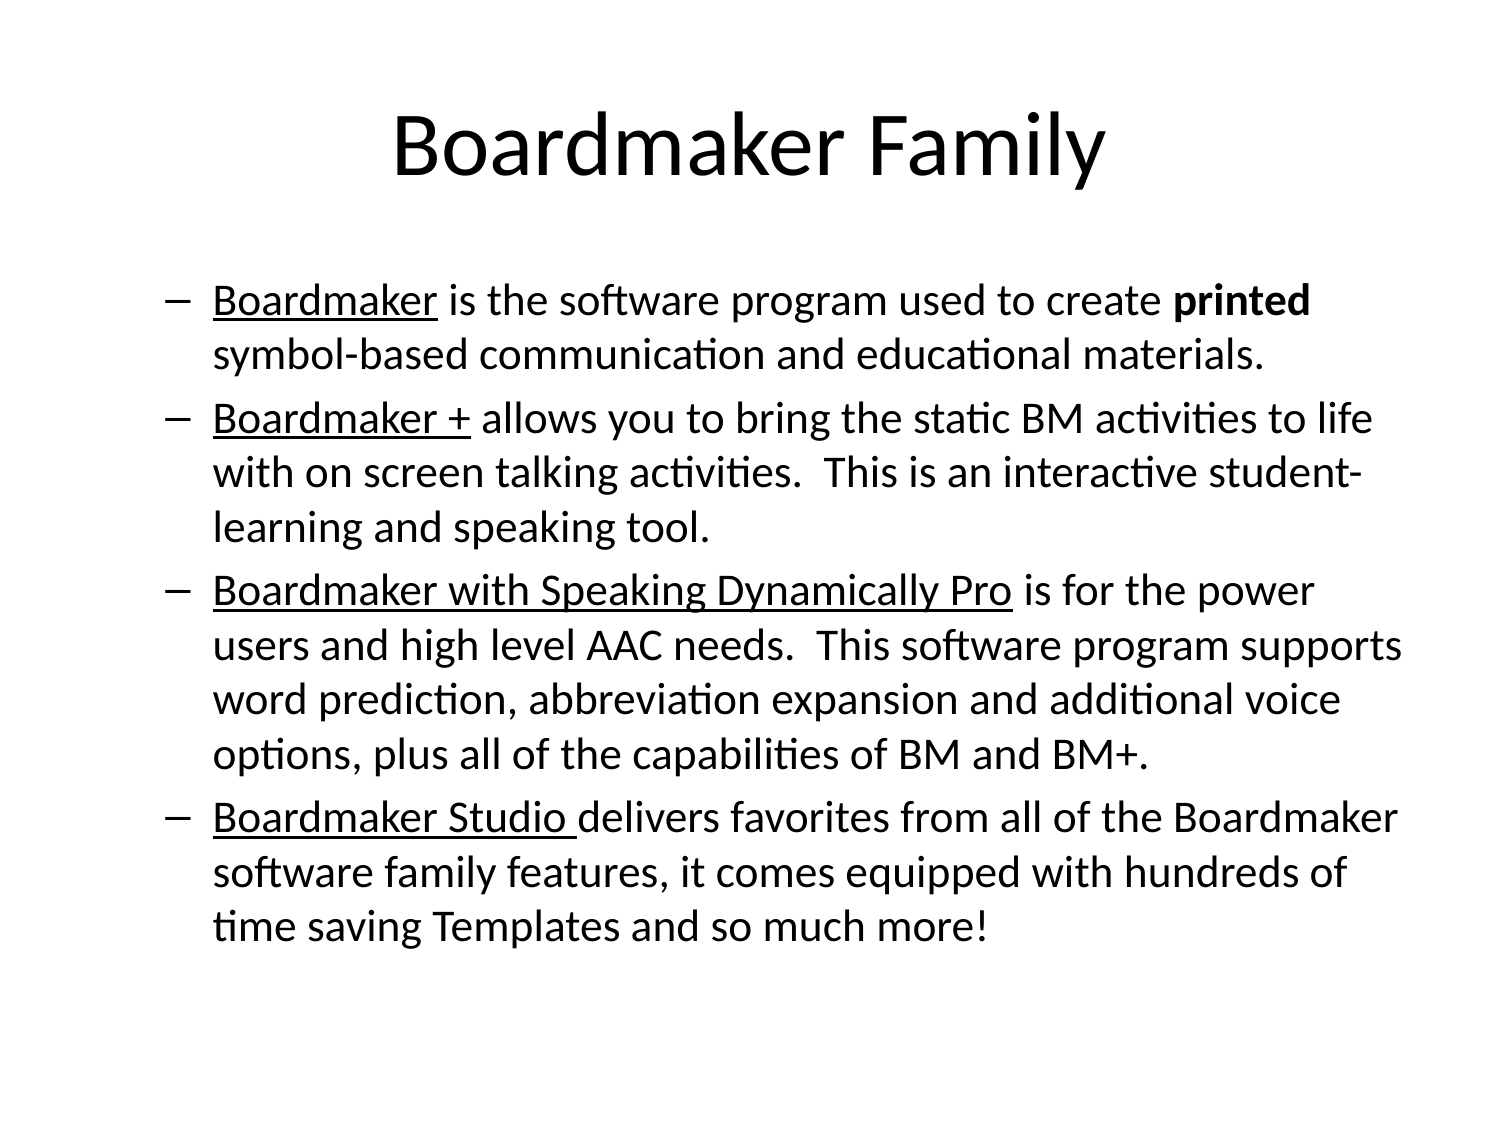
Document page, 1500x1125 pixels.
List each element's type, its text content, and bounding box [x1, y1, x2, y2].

list Boardmaker is the software program used to create printed symbol-based communication and educational materials. Boardmaker + allows you to bring the static BM activities to life with on screen talking activities. This is an interactive student-learning and speaking tool. Boardmaker with Speaking Dynamically Pro is for the power users and high level AAC needs. This software program supports word prediction, abbreviation expansion and additional voice options, plus all of the capabilities of BM and BM+. Boardmaker Studio delivers favorites from all of the Boardmaker software family features, it comes equipped with hundreds of time saving Templates and so much more! [75, 262, 1425, 1005]
title Boardmaker Family [75, 45, 1425, 233]
